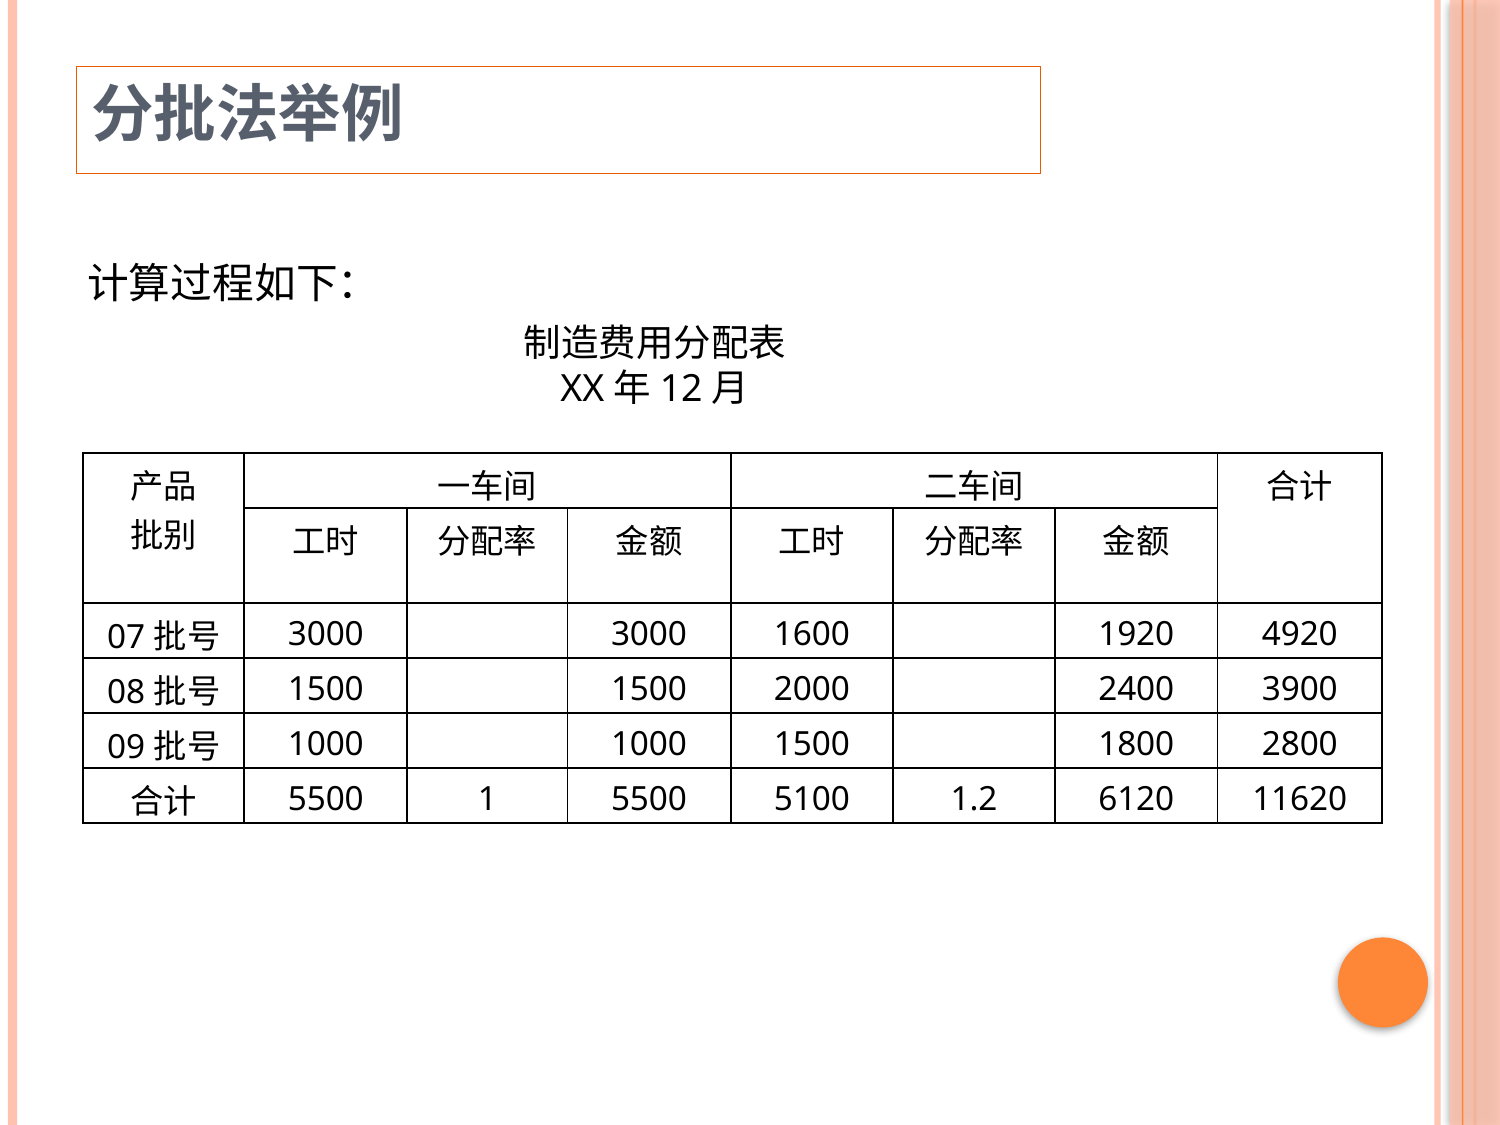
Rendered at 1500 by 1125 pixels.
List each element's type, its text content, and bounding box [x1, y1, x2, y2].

table_cell [408, 659, 567, 712]
table_cell 1500 [732, 714, 892, 767]
text_box 分批法举例 [76, 66, 1041, 174]
table_cell 1 [408, 769, 567, 822]
table_cell 1800 [1056, 714, 1217, 767]
table_cell [894, 604, 1054, 657]
table_cell 1600 [732, 604, 892, 657]
table_cell 11620 [1218, 769, 1381, 822]
table_cell 2000 [732, 659, 892, 712]
table_cell [894, 659, 1054, 712]
table_header 二车间 [732, 454, 1217, 507]
table_cell 07批号 [84, 604, 243, 657]
table_cell 工时 [732, 509, 892, 602]
table_cell 6120 [1056, 769, 1217, 822]
table_cell 3000 [245, 604, 406, 657]
table_cell 5500 [245, 769, 406, 822]
table_cell 1500 [568, 659, 730, 712]
table_cell 金额 [568, 509, 730, 602]
table_cell 08批号 [84, 659, 243, 712]
table_cell 4920 [1218, 604, 1381, 657]
table_cell [408, 604, 567, 657]
text_box 制造费用分配表 XX年12月 [508, 311, 801, 417]
table_cell 1500 [245, 659, 406, 712]
table_cell 5500 [568, 769, 730, 822]
table_cell 3900 [1218, 659, 1381, 712]
table_cell 合计 [84, 769, 243, 822]
table_cell 1000 [245, 714, 406, 767]
table_header 产品 批别 [84, 454, 243, 602]
table_cell 2800 [1218, 714, 1381, 767]
table_cell [894, 714, 1054, 767]
table_cell 分配率 [894, 509, 1054, 602]
text_box 计算过程如下： [72, 249, 404, 315]
table_cell [408, 714, 567, 767]
table_cell 2400 [1056, 659, 1217, 712]
table_cell 1000 [568, 714, 730, 767]
table_header 合计 [1218, 454, 1381, 602]
table_cell 1920 [1056, 604, 1217, 657]
table_cell 金额 [1056, 509, 1217, 602]
table_cell 工时 [245, 509, 406, 602]
table_header 一车间 [245, 454, 730, 507]
table_cell 3000 [568, 604, 730, 657]
table_cell 1.2 [894, 769, 1054, 822]
table_cell 分配率 [408, 509, 567, 602]
table_cell 09批号 [84, 714, 243, 767]
table_cell 5100 [732, 769, 892, 822]
